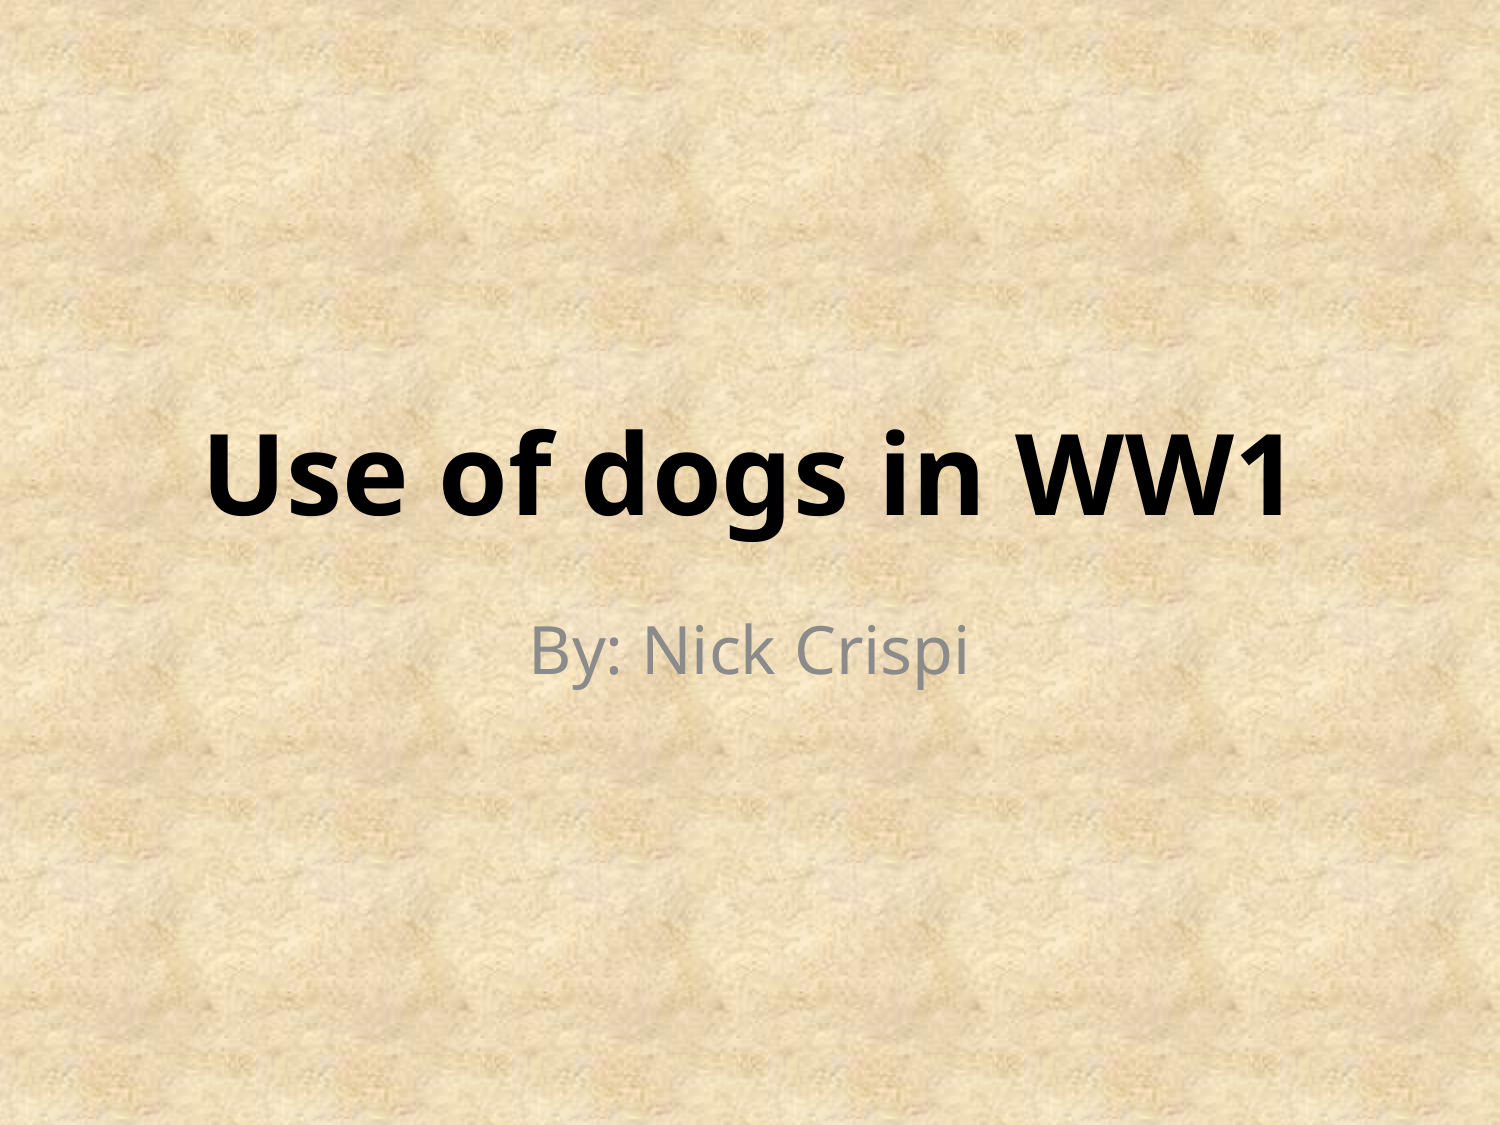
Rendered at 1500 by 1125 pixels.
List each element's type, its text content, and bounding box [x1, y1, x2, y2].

title Use of dogs in WW1 [112, 349, 1388, 591]
picture [0, 0, 1500, 1125]
subtitle By: Nick Crispi [225, 600, 1275, 888]
